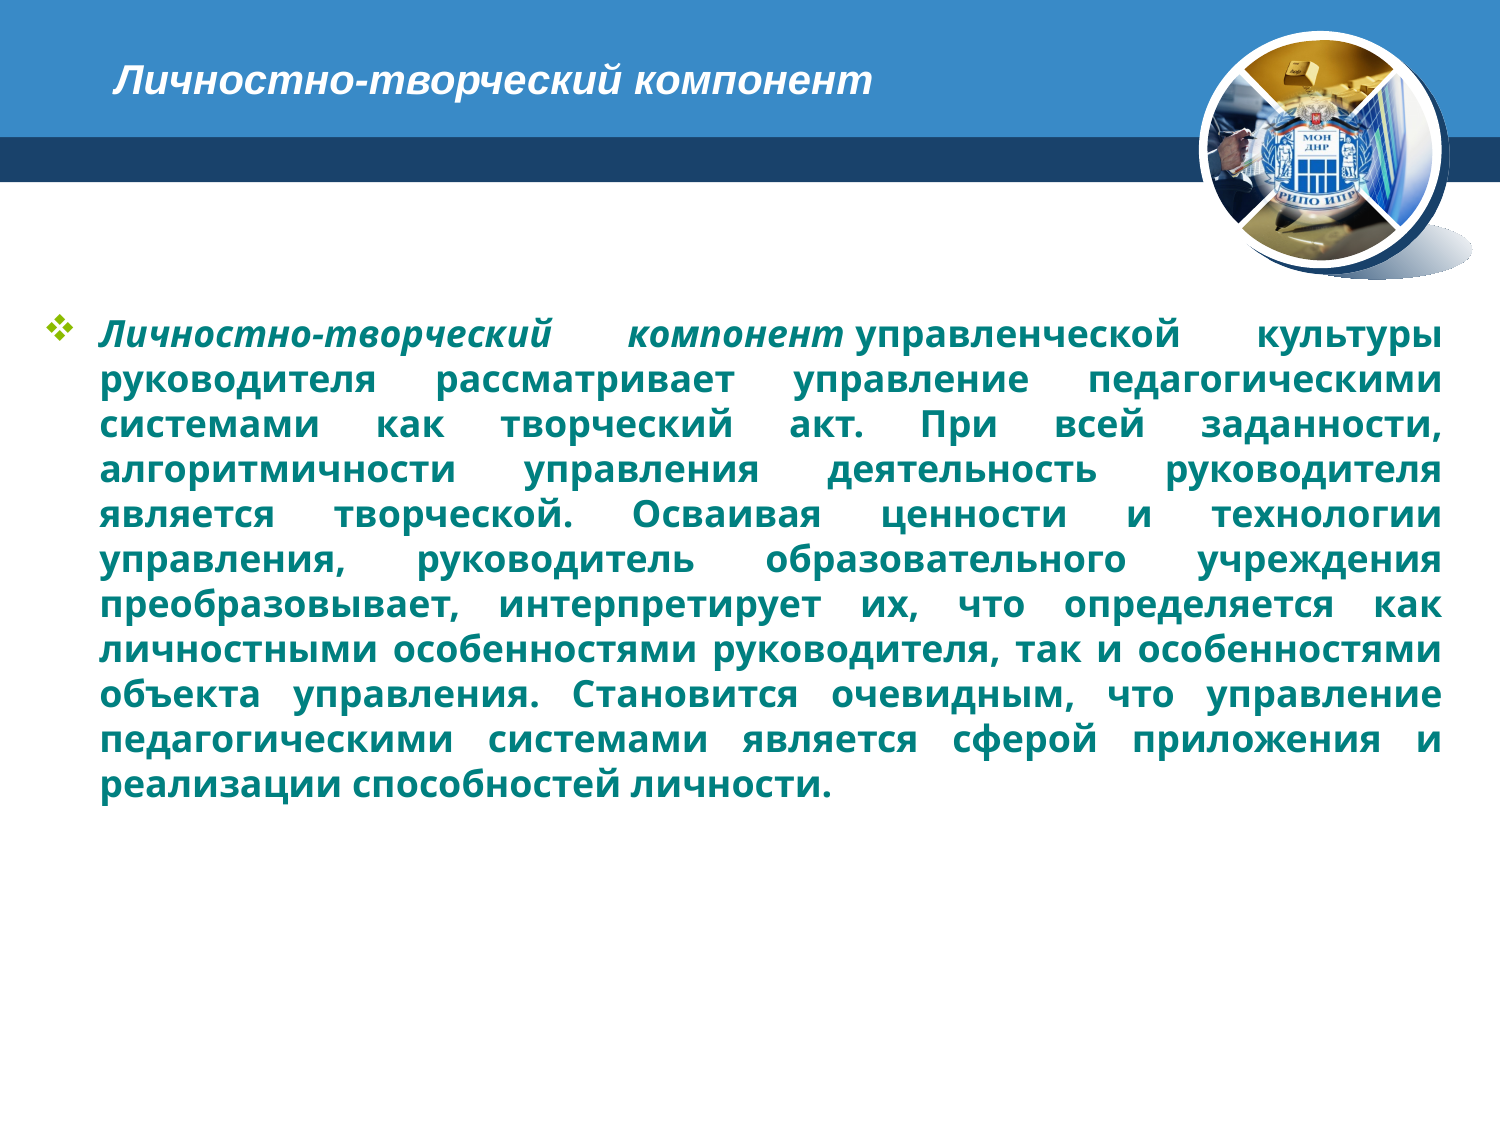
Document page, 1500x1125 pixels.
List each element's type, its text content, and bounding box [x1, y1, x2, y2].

picture [1207, 40, 1433, 261]
list Личностно-творческий компонент управленческой культуры руководителя рассматривает управление педагогическими системами как творческий акт. При всей заданности, алгоритмичности управления деятельность руководителя является творческой. Осваивая ценности и технологии управления, руководитель образовательного учреждения преобразовывает, интерпретирует их, что определяется как личностными особенностями руководителя, так и особенностями объекта управления. Становится очевидным, что управление педагогическими системами является сферой приложения и реализации способностей личности. [28, 302, 1459, 1067]
text_box Личностно-творческий компонент [88, 45, 928, 111]
